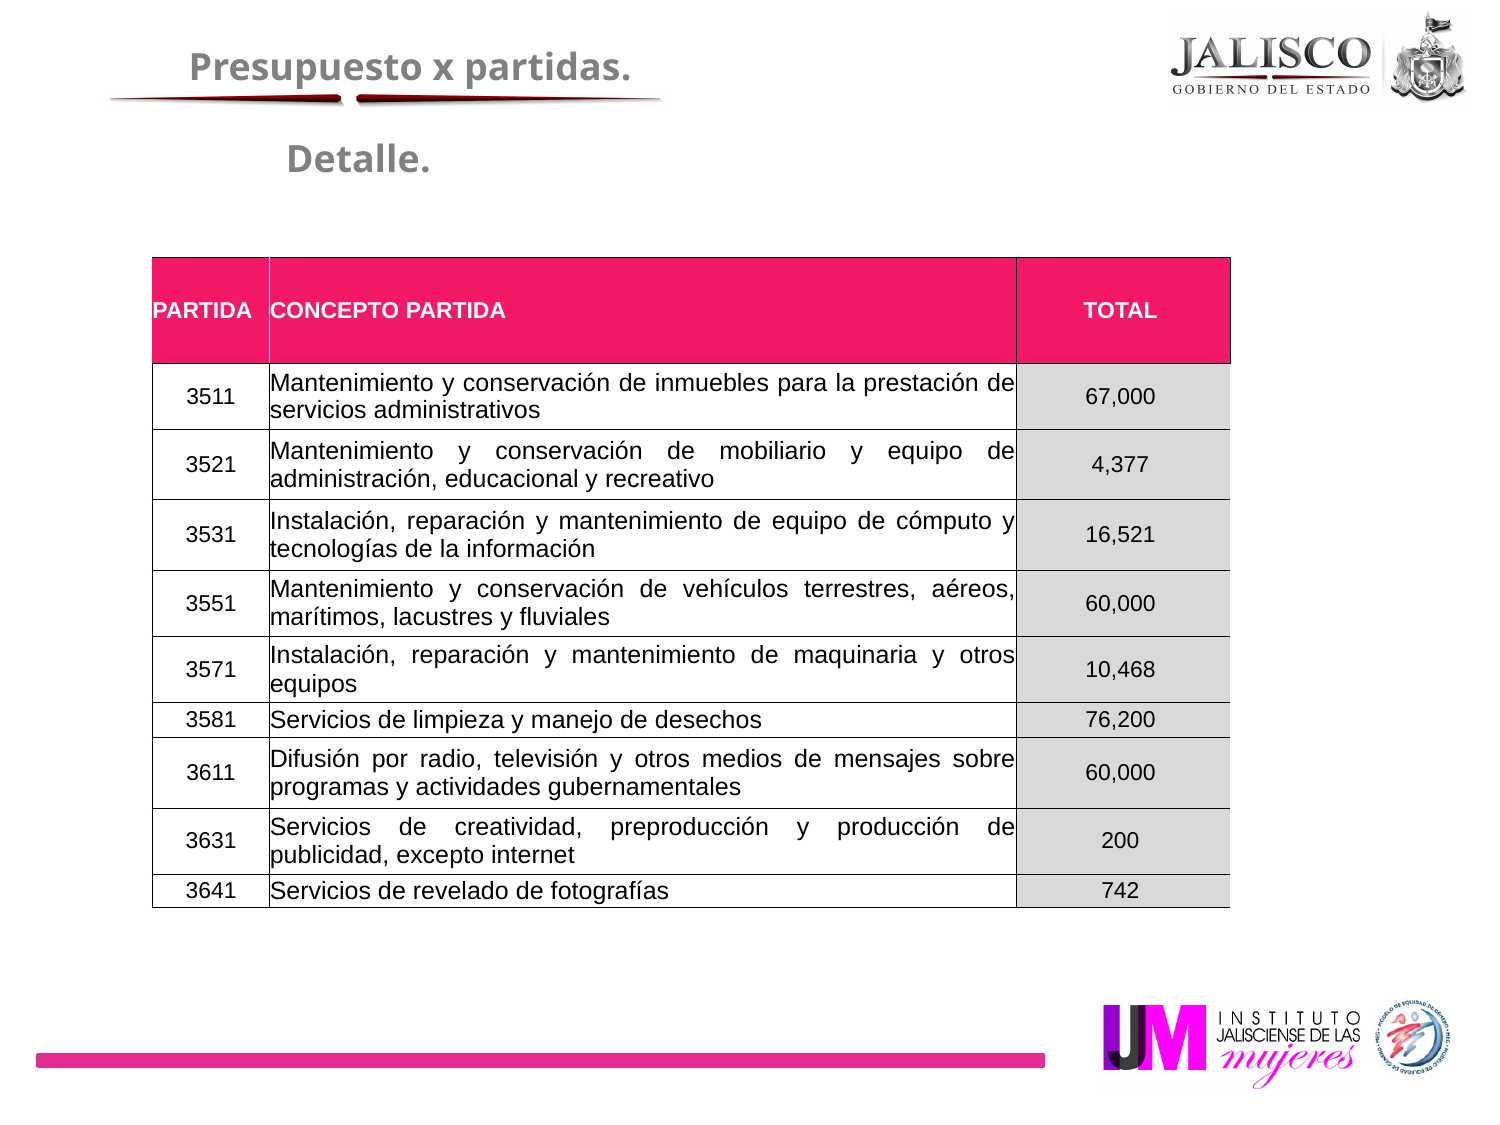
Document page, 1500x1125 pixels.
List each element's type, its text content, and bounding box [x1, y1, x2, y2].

table_header TOTAL [1017, 258, 1230, 363]
table_cell 3521 [153, 430, 269, 499]
table_cell Instalación, reparación y mantenimiento de equipo de cómputo y tecnologías de la información [270, 500, 1016, 570]
table_cell 60,000 [1017, 738, 1230, 808]
table_cell 4,377 [1017, 430, 1230, 499]
table_cell 200 [1017, 809, 1230, 874]
table_cell 3571 [153, 637, 269, 702]
table_cell 10,468 [1017, 637, 1230, 702]
table_cell 3641 [153, 875, 269, 907]
text_box Detalle. [153, 140, 564, 188]
table_cell 3551 [153, 571, 269, 636]
picture [1099, 1005, 1360, 1089]
table_cell Mantenimiento y conservación de vehículos terrestres, aéreos, marítimos, lacustres y fluviales [270, 571, 1016, 636]
text_box [36, 1053, 1045, 1068]
picture [1370, 995, 1454, 1079]
table_cell Instalación, reparación y mantenimiento de maquinaria y otros equipos [270, 637, 1016, 702]
table_cell Mantenimiento y conservación de mobiliario y equipo de administración, educacional y recreativo [270, 430, 1016, 499]
table_cell 16,521 [1017, 500, 1230, 570]
table_cell Difusión por radio, televisión y otros medios de mensajes sobre programas y actividades gubernamentales [270, 738, 1016, 808]
picture [1171, 10, 1470, 106]
table_cell 3581 [153, 703, 269, 737]
picture [105, 93, 669, 110]
table_cell 3511 [153, 364, 269, 429]
table_cell Servicios de creatividad, preproducción y producción de publicidad, excepto internet [270, 809, 1016, 874]
table_header PARTIDA [152, 258, 269, 363]
table_cell 67,000 [1017, 364, 1230, 429]
table_cell Mantenimiento y conservación de inmuebles para la prestación de servicios administrativos [270, 364, 1016, 429]
text_box Presupuesto x partidas. [105, 35, 715, 140]
table_cell 742 [1017, 875, 1230, 907]
table_header CONCEPTO PARTIDA [270, 258, 1016, 363]
table_cell Servicios de limpieza y manejo de desechos [270, 703, 1016, 737]
table_cell 3531 [153, 500, 269, 570]
table_cell 76,200 [1017, 703, 1230, 737]
table_cell 3611 [153, 738, 269, 808]
table_cell 3631 [153, 809, 269, 874]
table_cell Servicios de revelado de fotografías [270, 875, 1016, 907]
table_cell 60,000 [1017, 571, 1230, 636]
